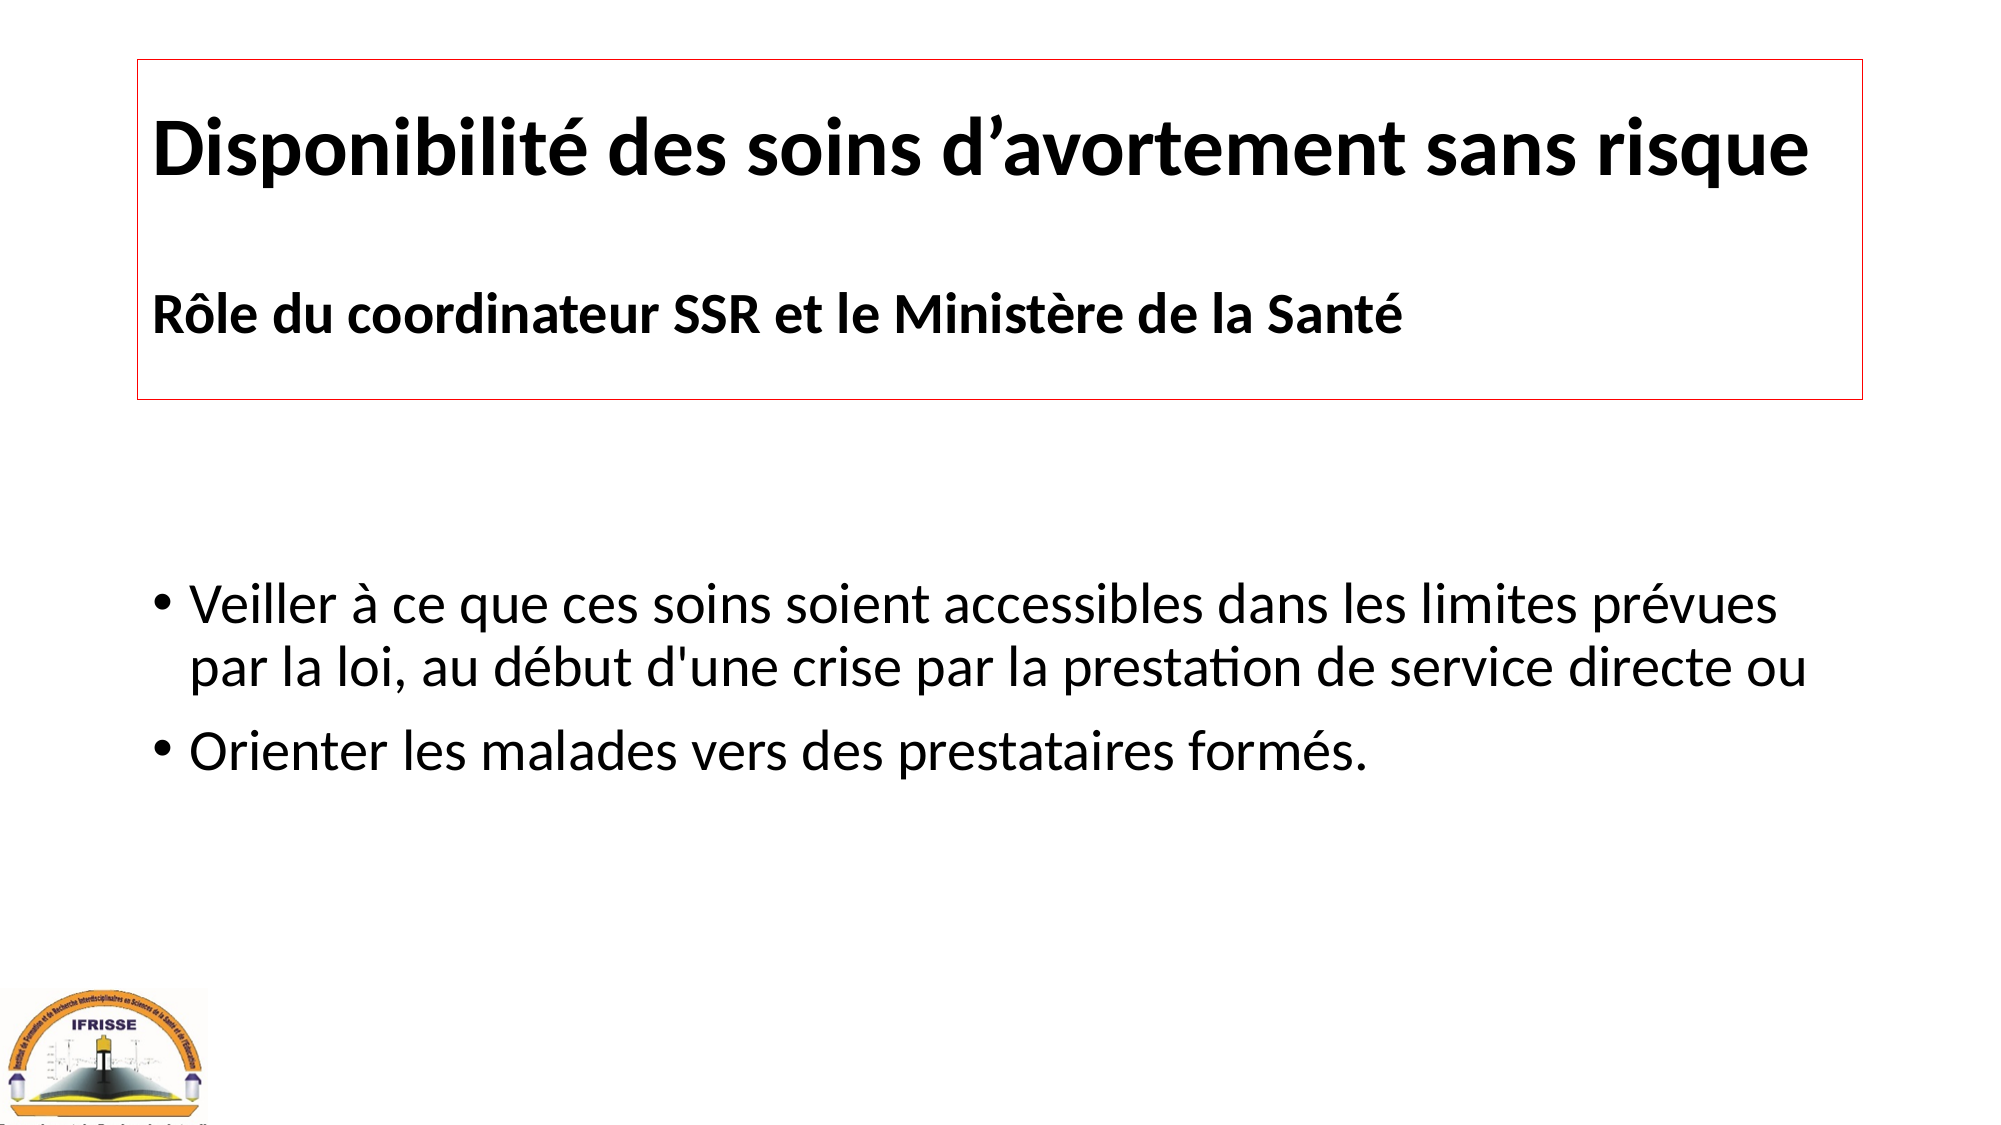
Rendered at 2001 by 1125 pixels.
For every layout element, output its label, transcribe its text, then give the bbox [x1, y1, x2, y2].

list Veiller à ce que ces soins soient accessibles dans les limites prévues par la loi, au début d'une crise par la prestation de service directe ou Orienter les malades vers des prestataires formés. [137, 565, 1863, 846]
title Disponibilité des soins d’avortement sans risque Rôle du coordinateur SSR et le Ministère de la Santé [137, 59, 1863, 400]
picture [0, 988, 208, 1125]
